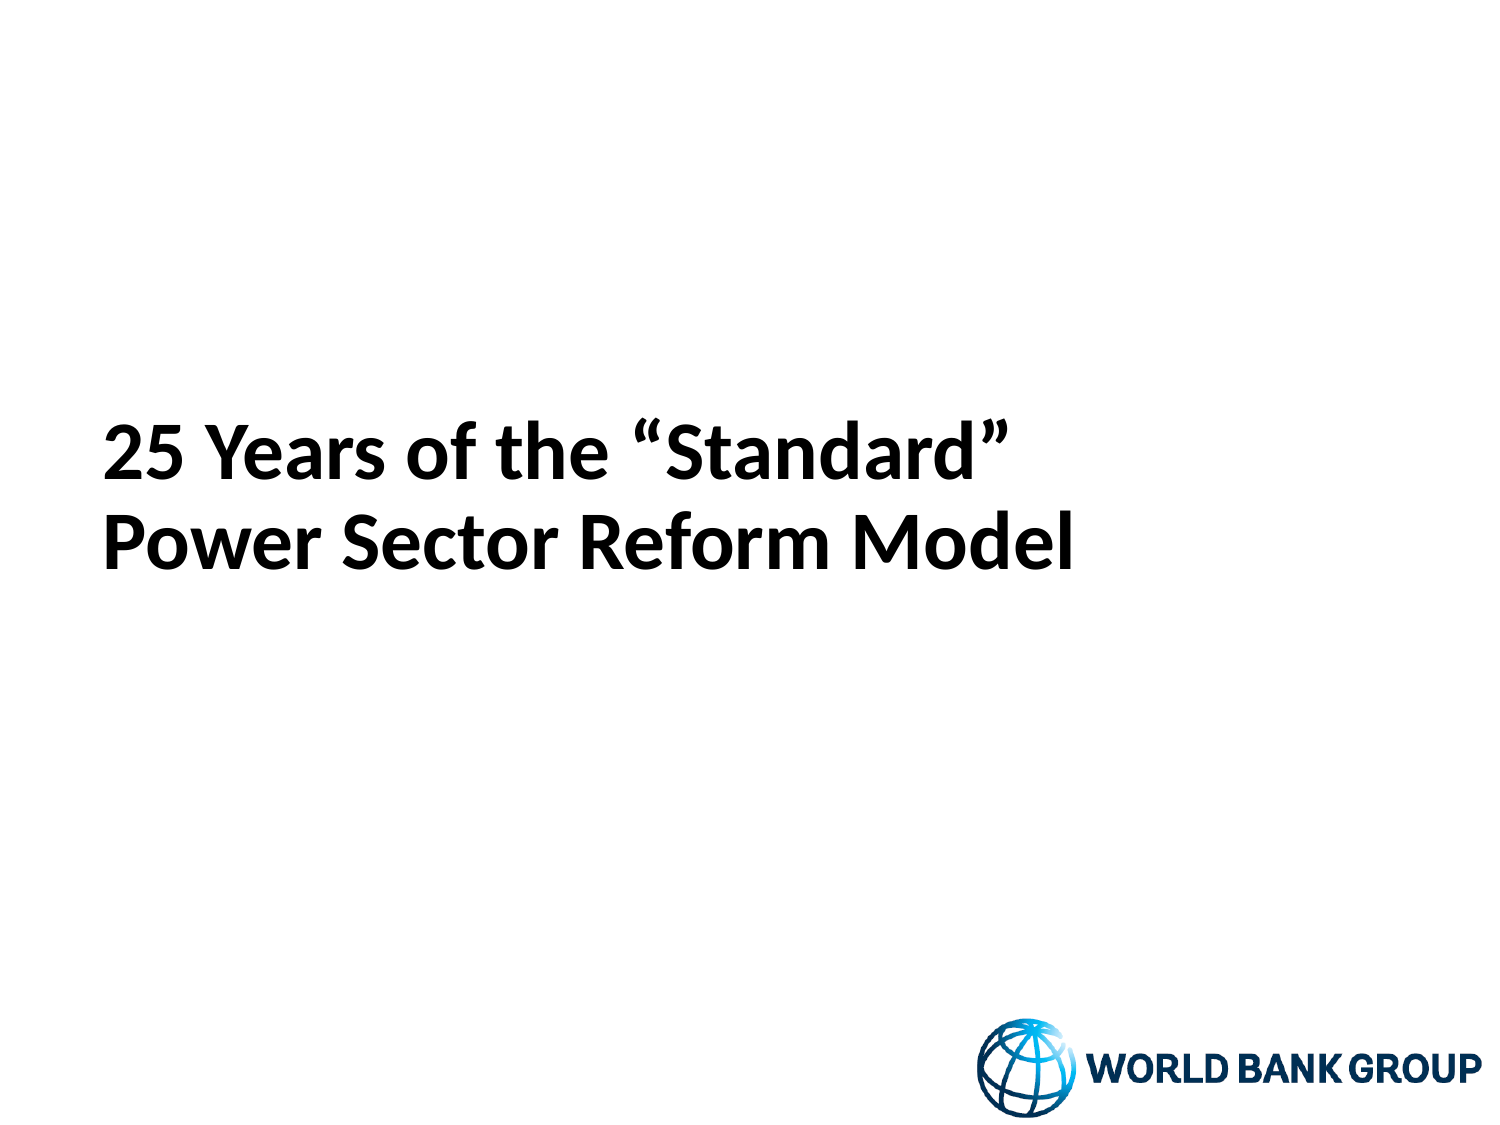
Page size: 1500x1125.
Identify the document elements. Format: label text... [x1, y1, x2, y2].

picture [963, 1007, 1500, 1125]
slide_number 2 [1059, 1042, 1397, 1103]
list 25 Years of the “Standard” Power Sector Reform Model [87, 399, 1438, 647]
